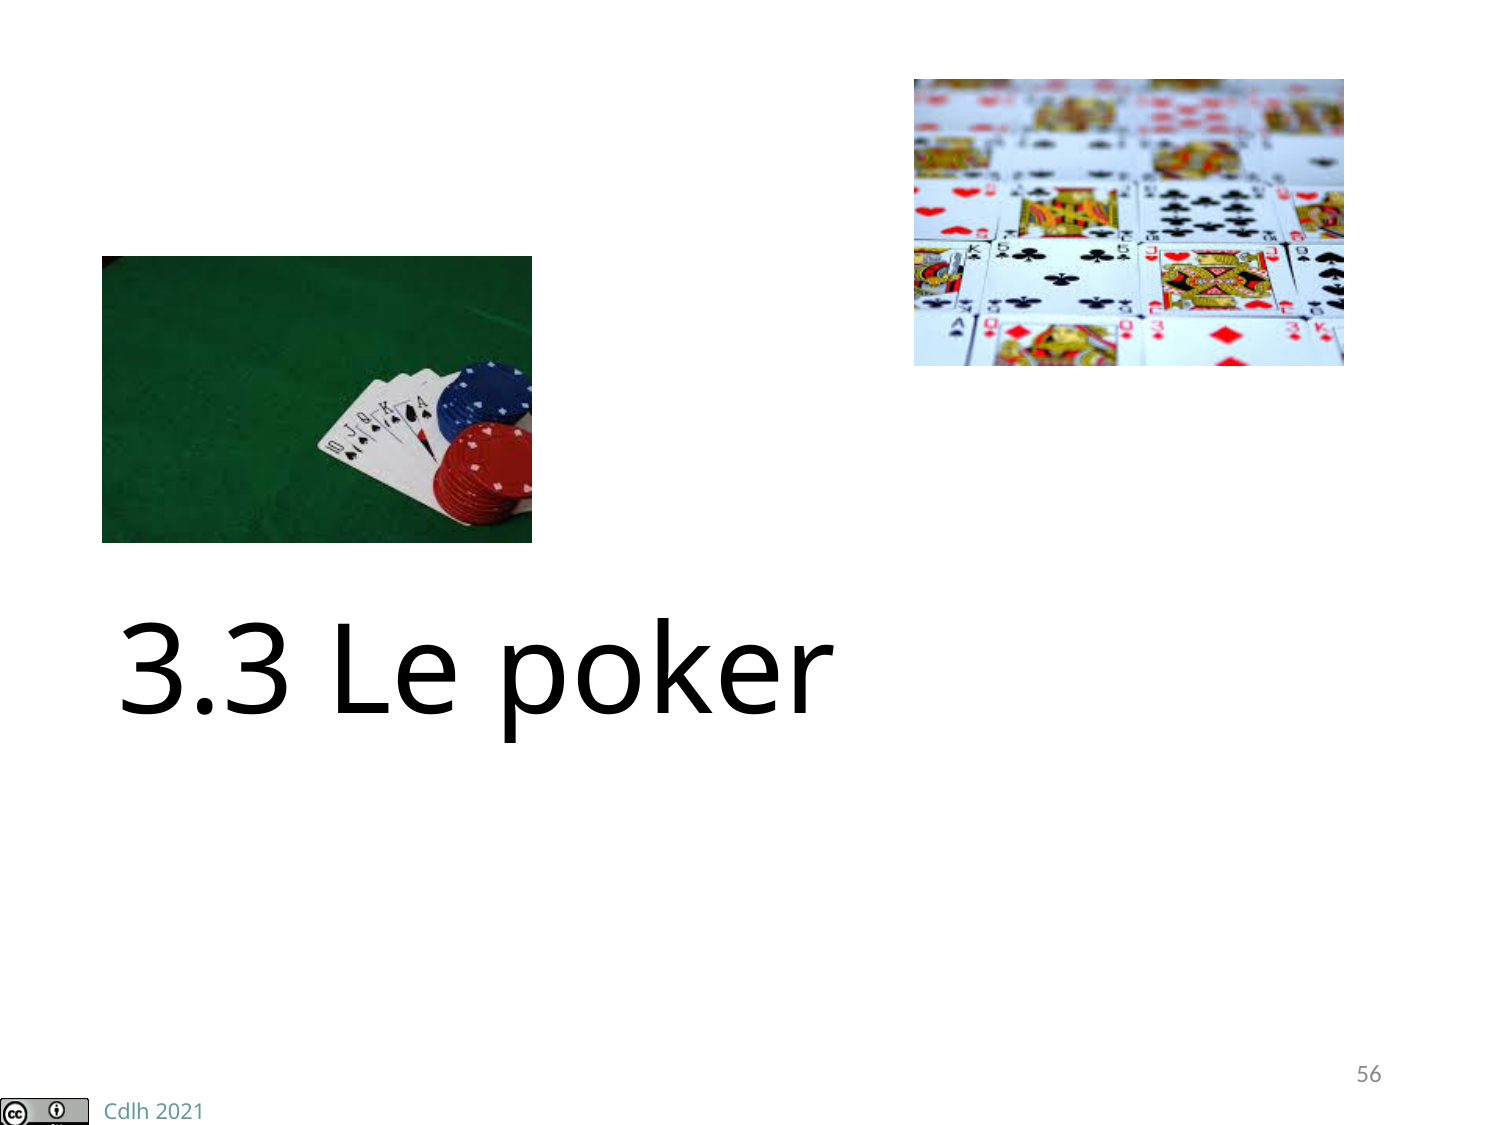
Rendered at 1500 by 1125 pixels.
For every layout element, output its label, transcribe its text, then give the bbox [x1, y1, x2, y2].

slide_number 56 [1059, 1042, 1397, 1103]
picture [102, 256, 532, 543]
title 3.3 Le poker [102, 280, 1397, 749]
picture [0, 1098, 89, 1125]
picture [914, 79, 1344, 366]
